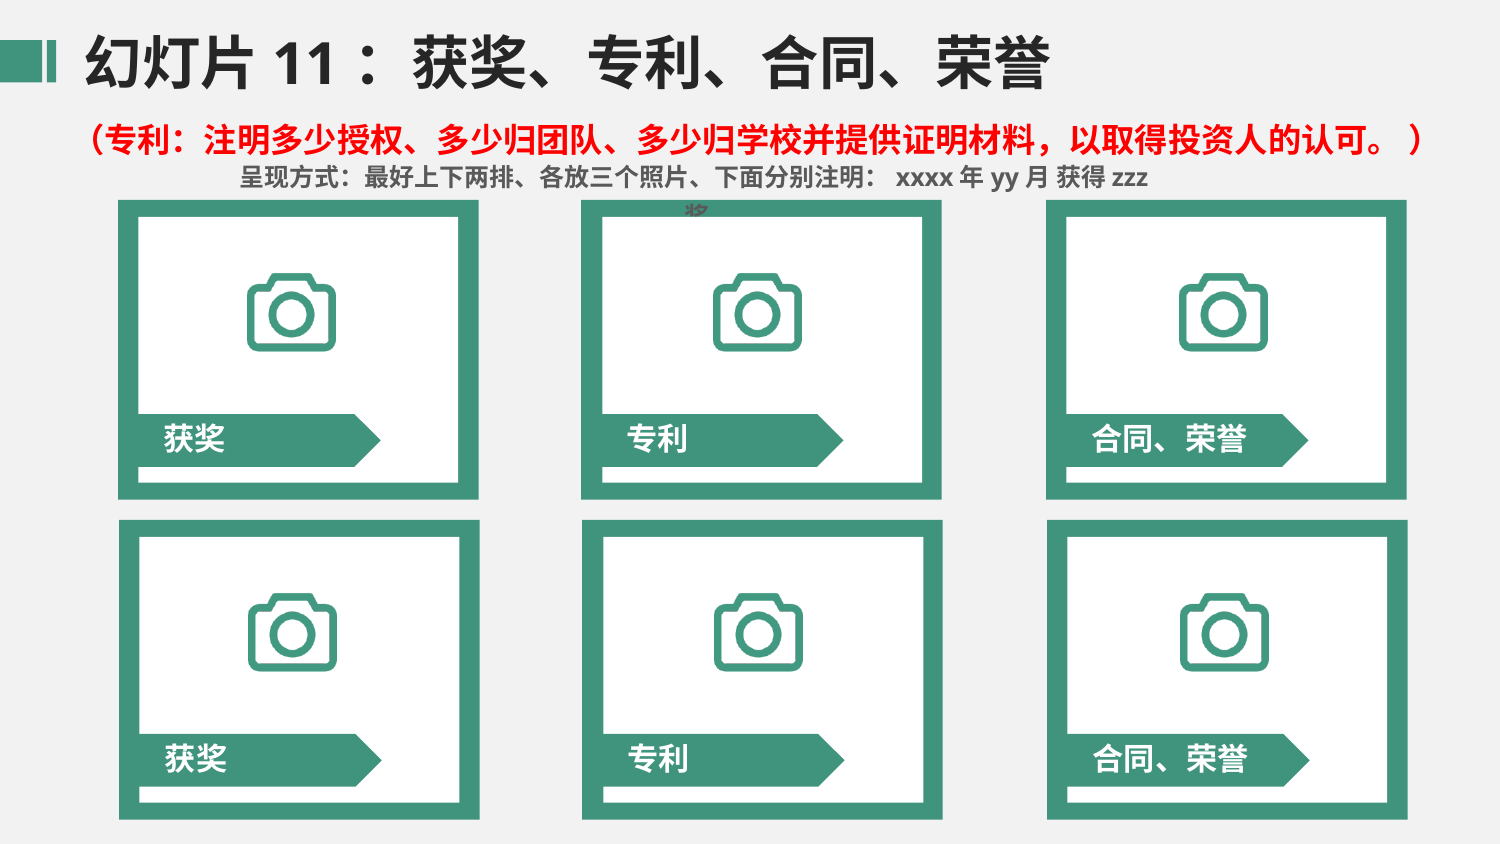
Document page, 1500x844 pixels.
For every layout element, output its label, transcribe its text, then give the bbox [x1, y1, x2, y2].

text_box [0, 40, 57, 83]
text_box [581, 519, 944, 821]
text_box [118, 519, 481, 821]
text_box 专利 [616, 733, 822, 783]
picture [246, 585, 338, 677]
text_box 获奖 [152, 413, 358, 463]
text_box 合同、荣誉 [1080, 413, 1286, 463]
text_box [580, 237, 943, 501]
text_box 呈现方式：最好上下两排、各放三个照片、下面分别注明：xxxx年yy月 获得zzz奖 [217, 167, 1178, 237]
text_box [118, 732, 384, 788]
text_box [117, 413, 383, 468]
text_box [1046, 519, 1409, 821]
text_box [1065, 216, 1387, 484]
text_box [580, 413, 846, 468]
text_box [1045, 199, 1408, 501]
picture [711, 265, 803, 357]
text_box [1066, 536, 1388, 804]
text_box [137, 216, 459, 484]
text_box [601, 216, 923, 484]
text_box 获奖 [153, 733, 359, 783]
text_box [1045, 413, 1311, 468]
text_box [117, 199, 217, 413]
text_box [117, 237, 480, 501]
text_box [1046, 732, 1312, 788]
text_box [138, 536, 460, 804]
text_box [602, 536, 924, 804]
picture [712, 585, 804, 677]
text_box 幻灯片11：获奖、专利、合同、荣誉 [69, 18, 1178, 91]
picture [245, 265, 337, 357]
text_box 专利 [615, 413, 821, 463]
text_box 合同、荣誉 [1081, 733, 1287, 783]
text_box [581, 732, 847, 788]
text_box （专利：注明多少授权、多少归团队、多少归学校并提供证明材料，以取得投资人的认可。 ） [56, 91, 1500, 167]
picture [1177, 265, 1269, 357]
picture [1178, 585, 1270, 677]
